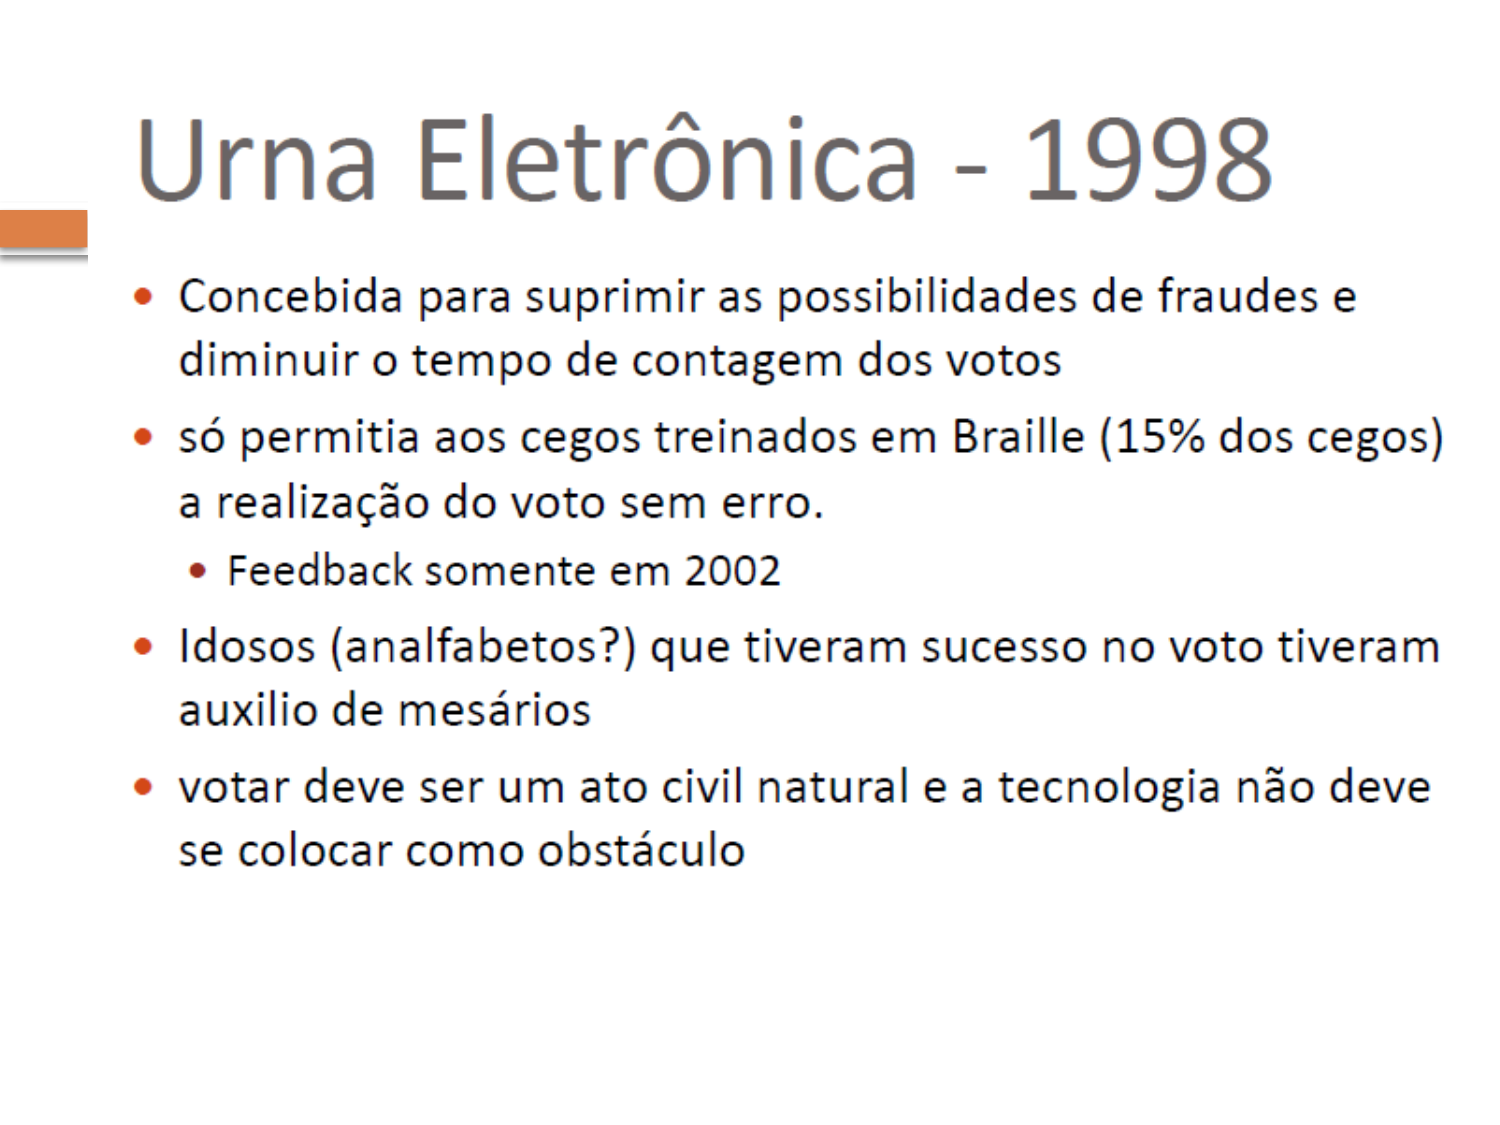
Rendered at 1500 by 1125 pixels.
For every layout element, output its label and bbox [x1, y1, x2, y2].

picture [88, 101, 1500, 918]
